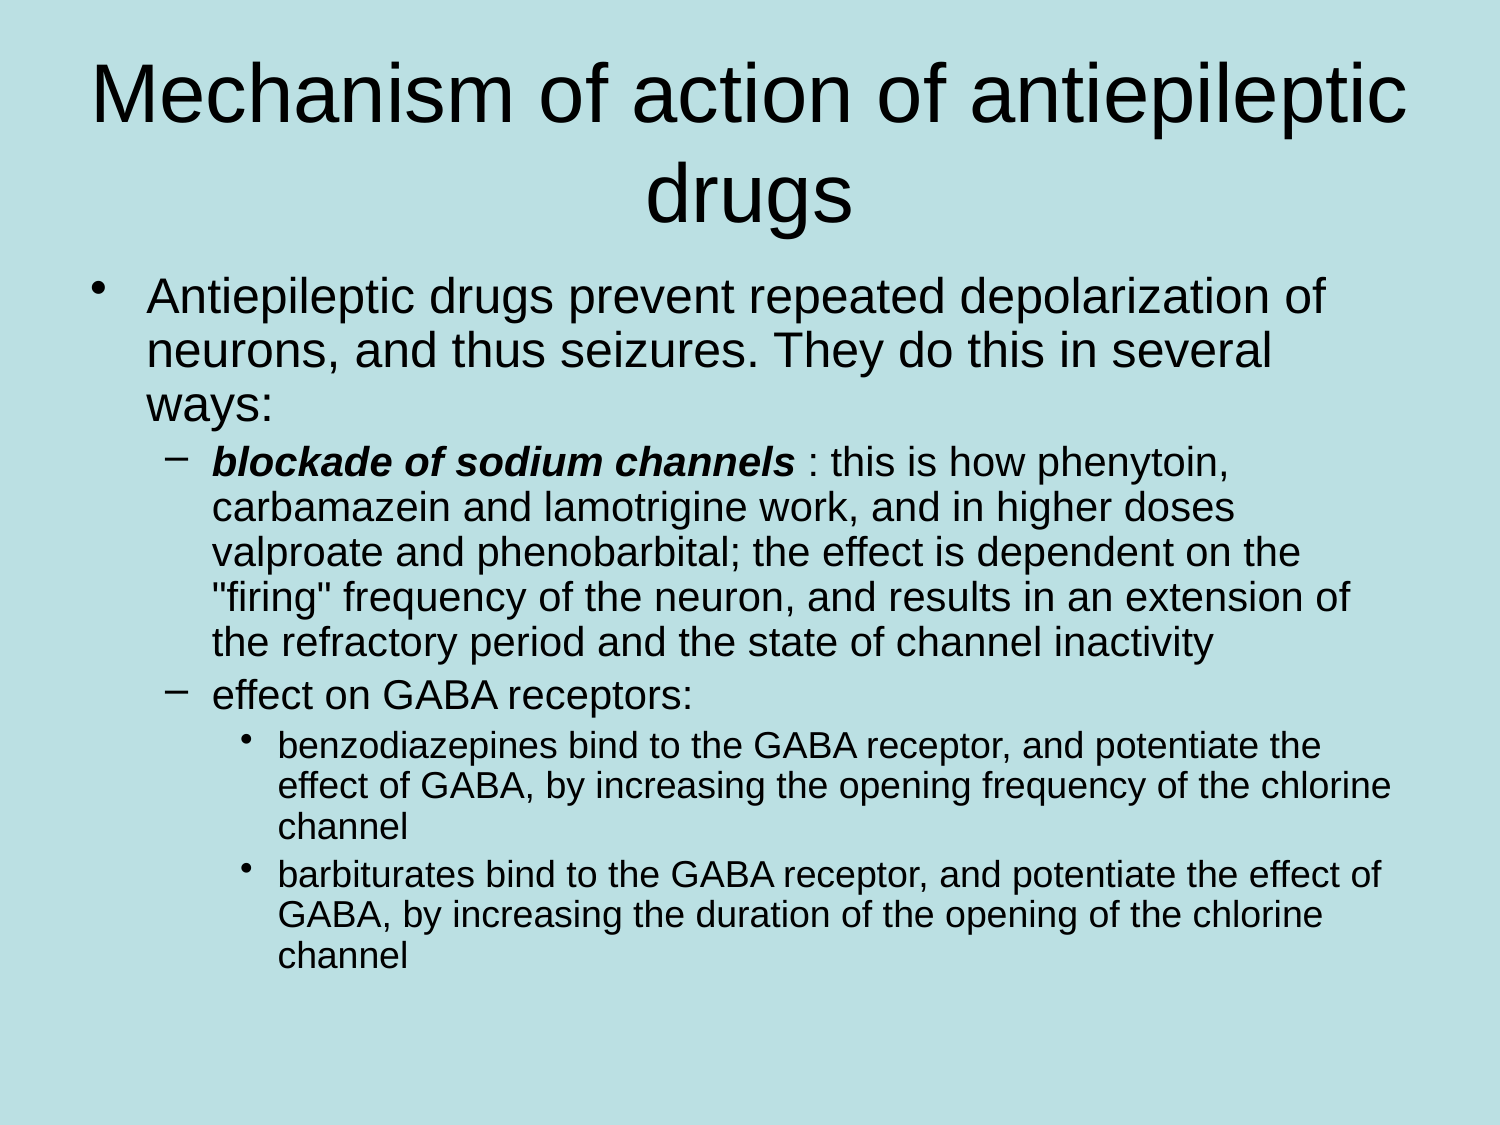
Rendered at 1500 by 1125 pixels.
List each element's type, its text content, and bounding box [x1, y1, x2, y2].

title Mechanism of action of antiepileptic drugs [75, 45, 1425, 233]
list Antiepileptic drugs prevent repeated depolarization of neurons, and thus seizures. They do this in several ways: blockade of sodium channels : this is how phenytoin, carbamazein and lamotrigine work, and in higher doses valproate and phenobarbital; the effect is dependent on the "firing" frequency of the neuron, and results in an extension of the refractory period and the state of channel inactivity effect on GABA receptors: benzodiazepines bind to the GABA receptor, and potentiate the effect of GABA, by increasing the opening frequency of the chlorine channel barbiturates bind to the GABA receptor, and potentiate the effect of GABA, by increasing the duration of the opening of the chlorine channel [75, 262, 1425, 1005]
